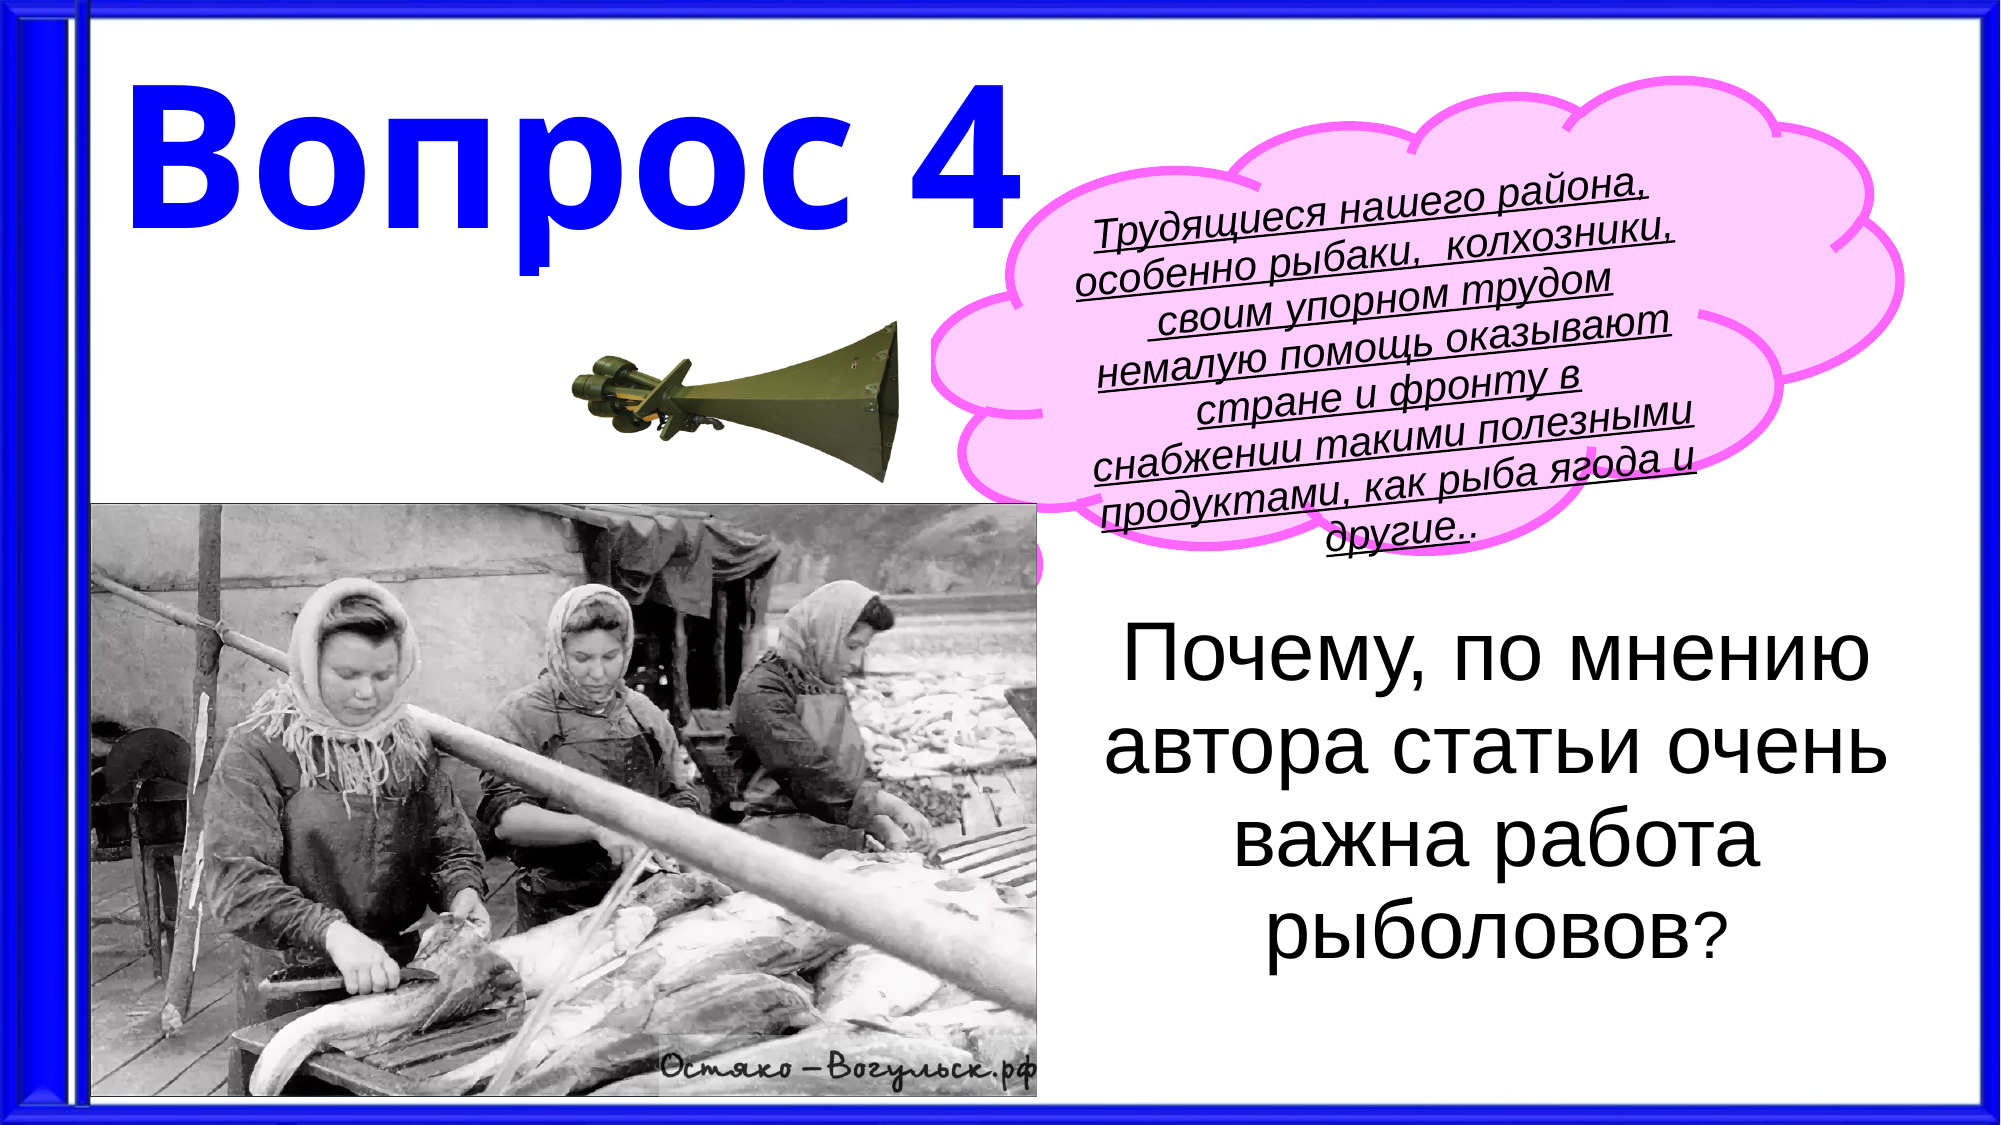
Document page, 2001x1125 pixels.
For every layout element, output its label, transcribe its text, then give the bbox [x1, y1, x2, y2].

picture [0, 0, 2001, 1125]
title Вопрос 4 [100, 44, 1956, 263]
text_box Трудящиеся нашего района, особенно рыбаки, колхозники, своим упорном трудом немалую помощь оказывают стране и фронту в снабжении такими полезными продуктами, как рыба ягода и другие.. [935, 80, 1901, 552]
text_box Почему, по мнению автора статьи очень важна работа рыболовов? [1082, 598, 1911, 985]
